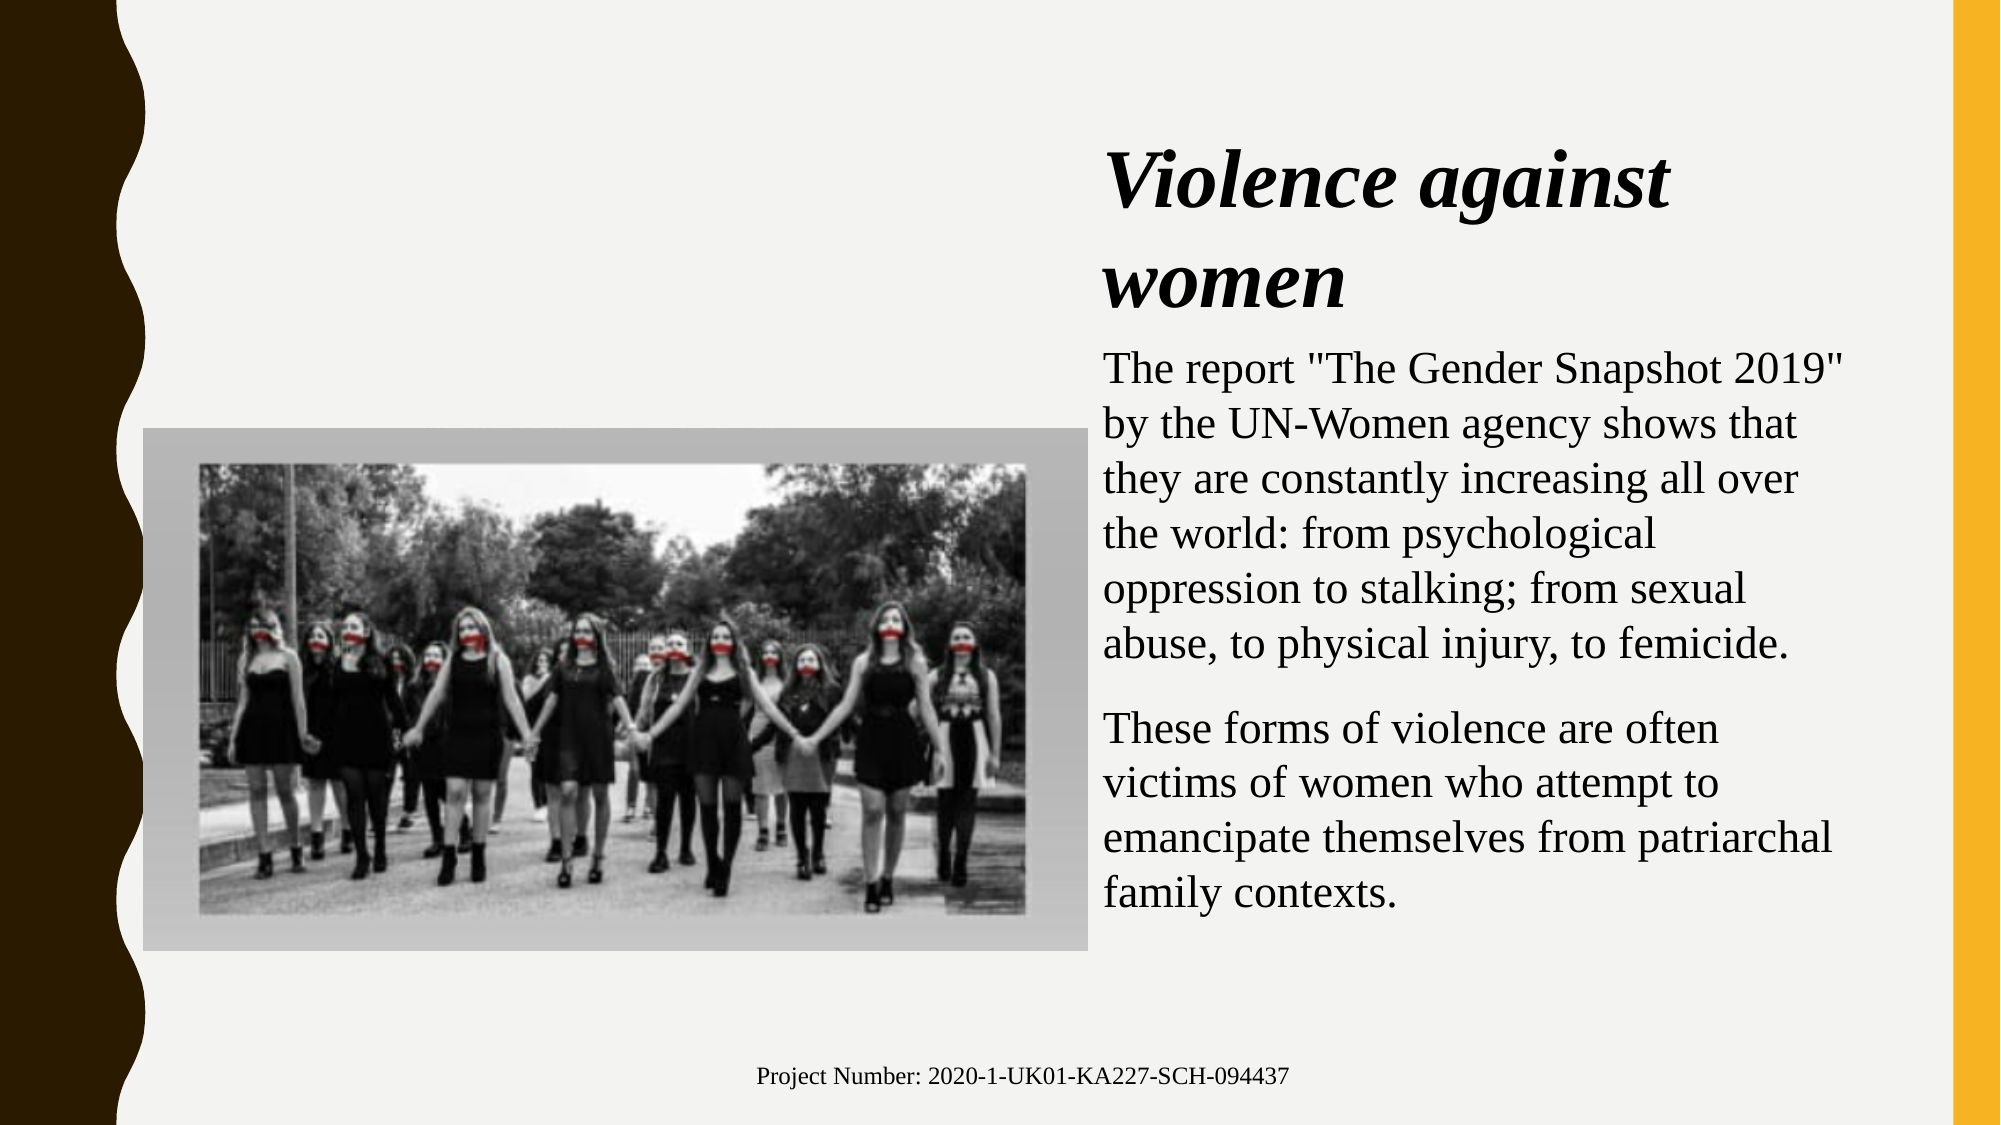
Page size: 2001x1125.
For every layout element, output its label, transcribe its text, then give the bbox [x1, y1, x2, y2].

picture [143, 428, 1089, 951]
list The report "The Gender Snapshot 2019" by the UN-Women agency shows that they are constantly increasing all over the world: from psychological oppression to stalking; from sexual abuse, to physical injury, to femicide. These forms of violence are often victims of women who attempt to emancipate themselves from patriarchal family contexts. [1087, 432, 1875, 1008]
footer Project Number: 2020-1-UK01-KA227-SCH-094437 [685, 1045, 1361, 1103]
text_box Violence against women [1087, 117, 1908, 432]
